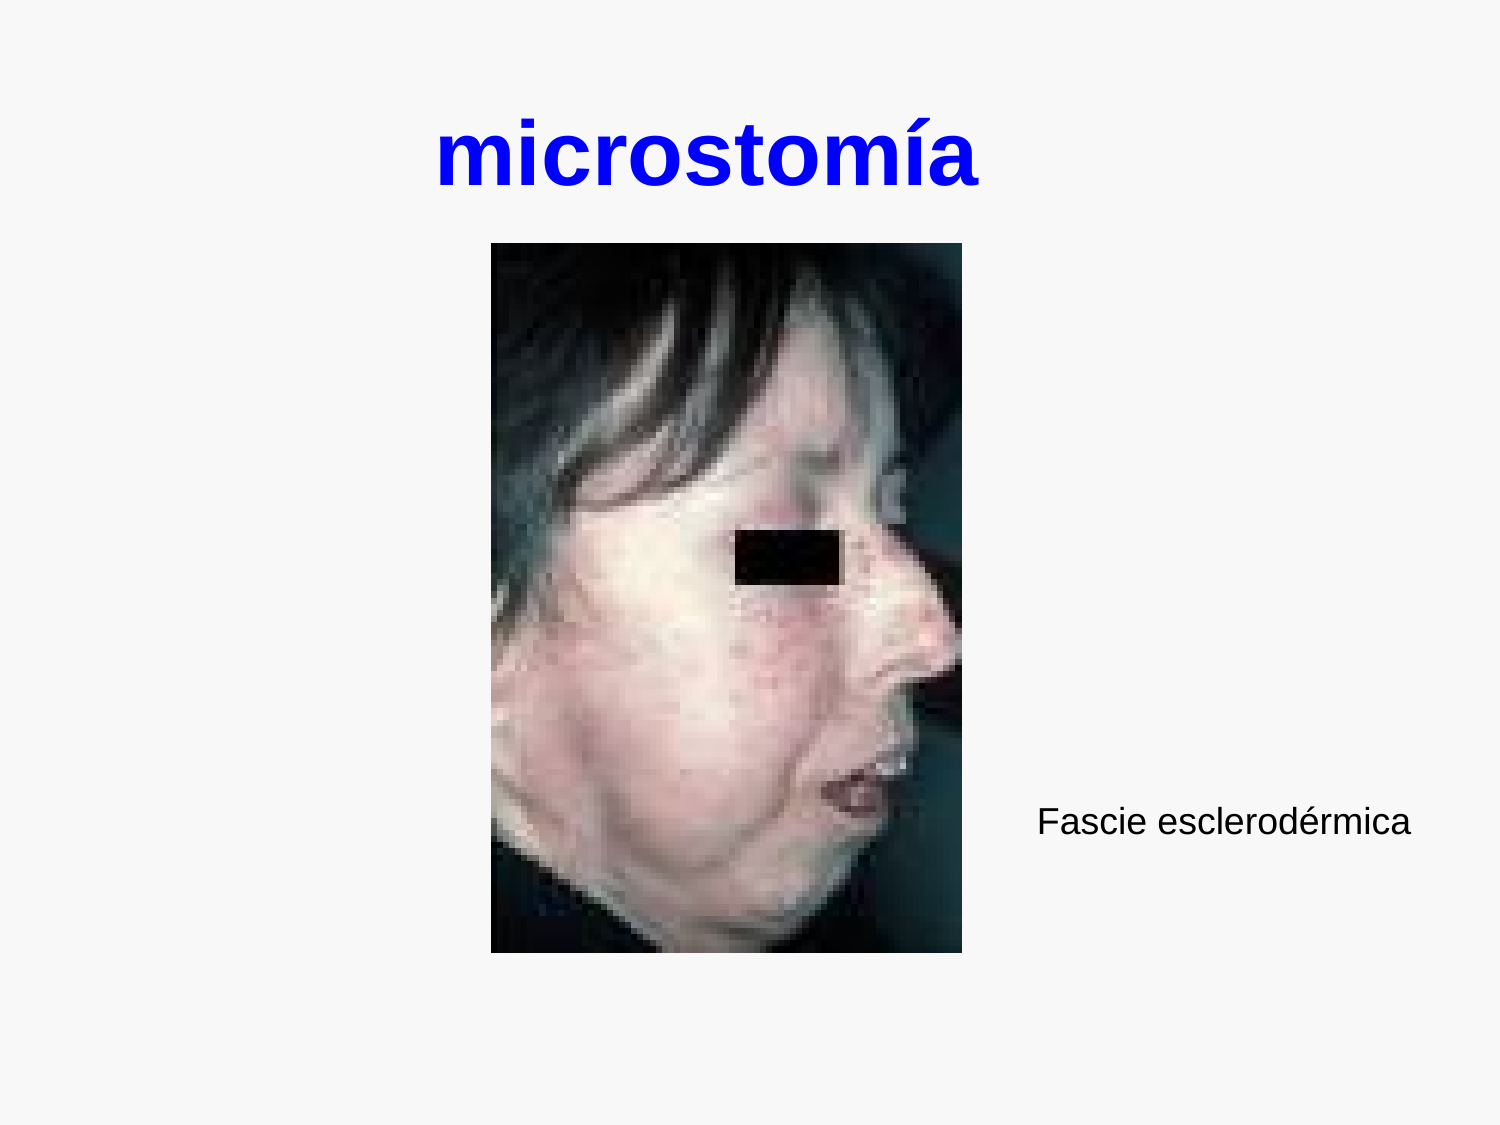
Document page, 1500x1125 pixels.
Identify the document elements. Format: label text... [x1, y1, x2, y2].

picture [490, 243, 962, 953]
text_box Fascie esclerodérmica [1022, 790, 1427, 850]
title microstomía [419, 54, 999, 243]
